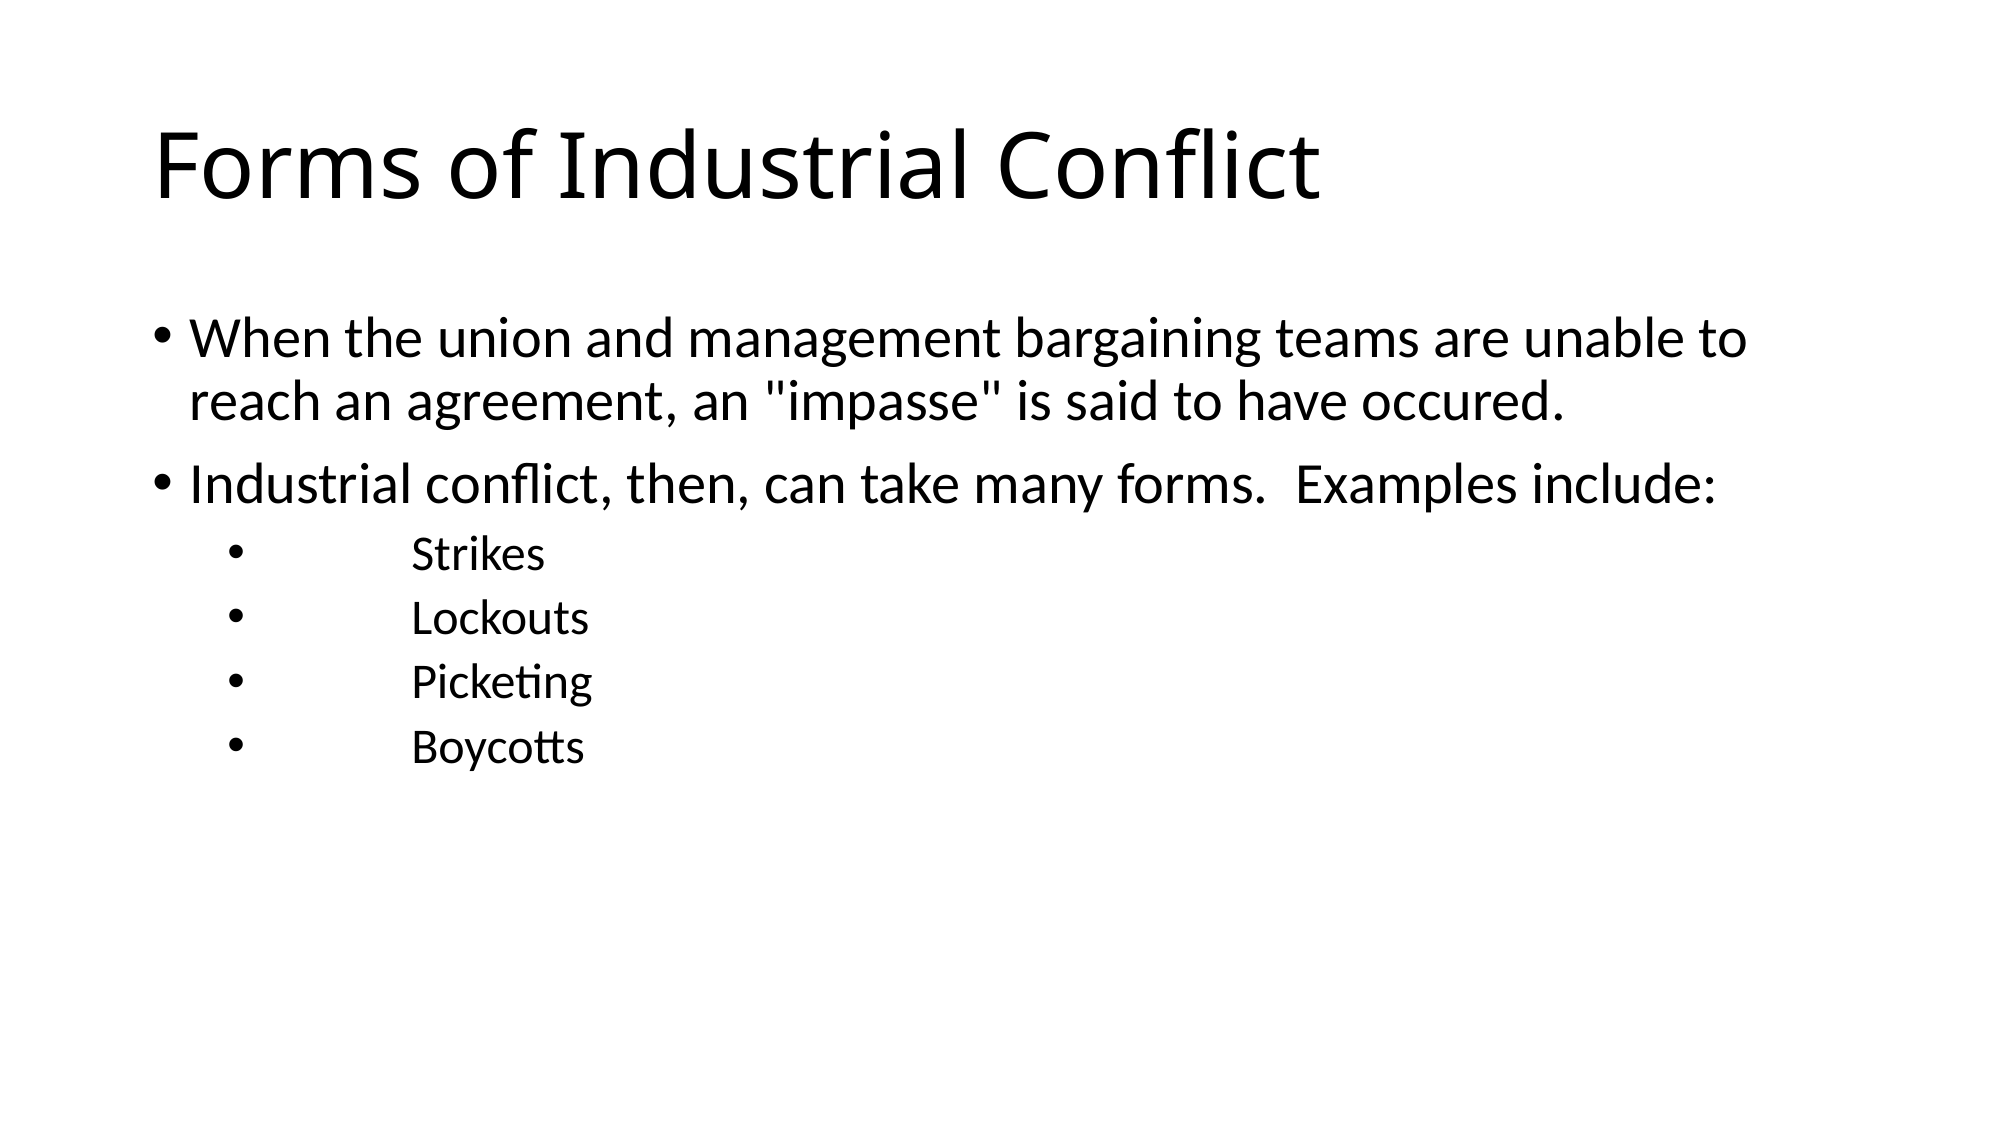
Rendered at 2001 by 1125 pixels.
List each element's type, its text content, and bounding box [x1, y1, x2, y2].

list When the union and management bargaining teams are unable to reach an agreement, an "impasse" is said to have occured. Industrial conflict, then, can take many forms. Examples include: Strikes Lockouts Picketing Boycotts [137, 299, 1863, 1014]
title Forms of Industrial Conflict [137, 59, 1863, 278]
